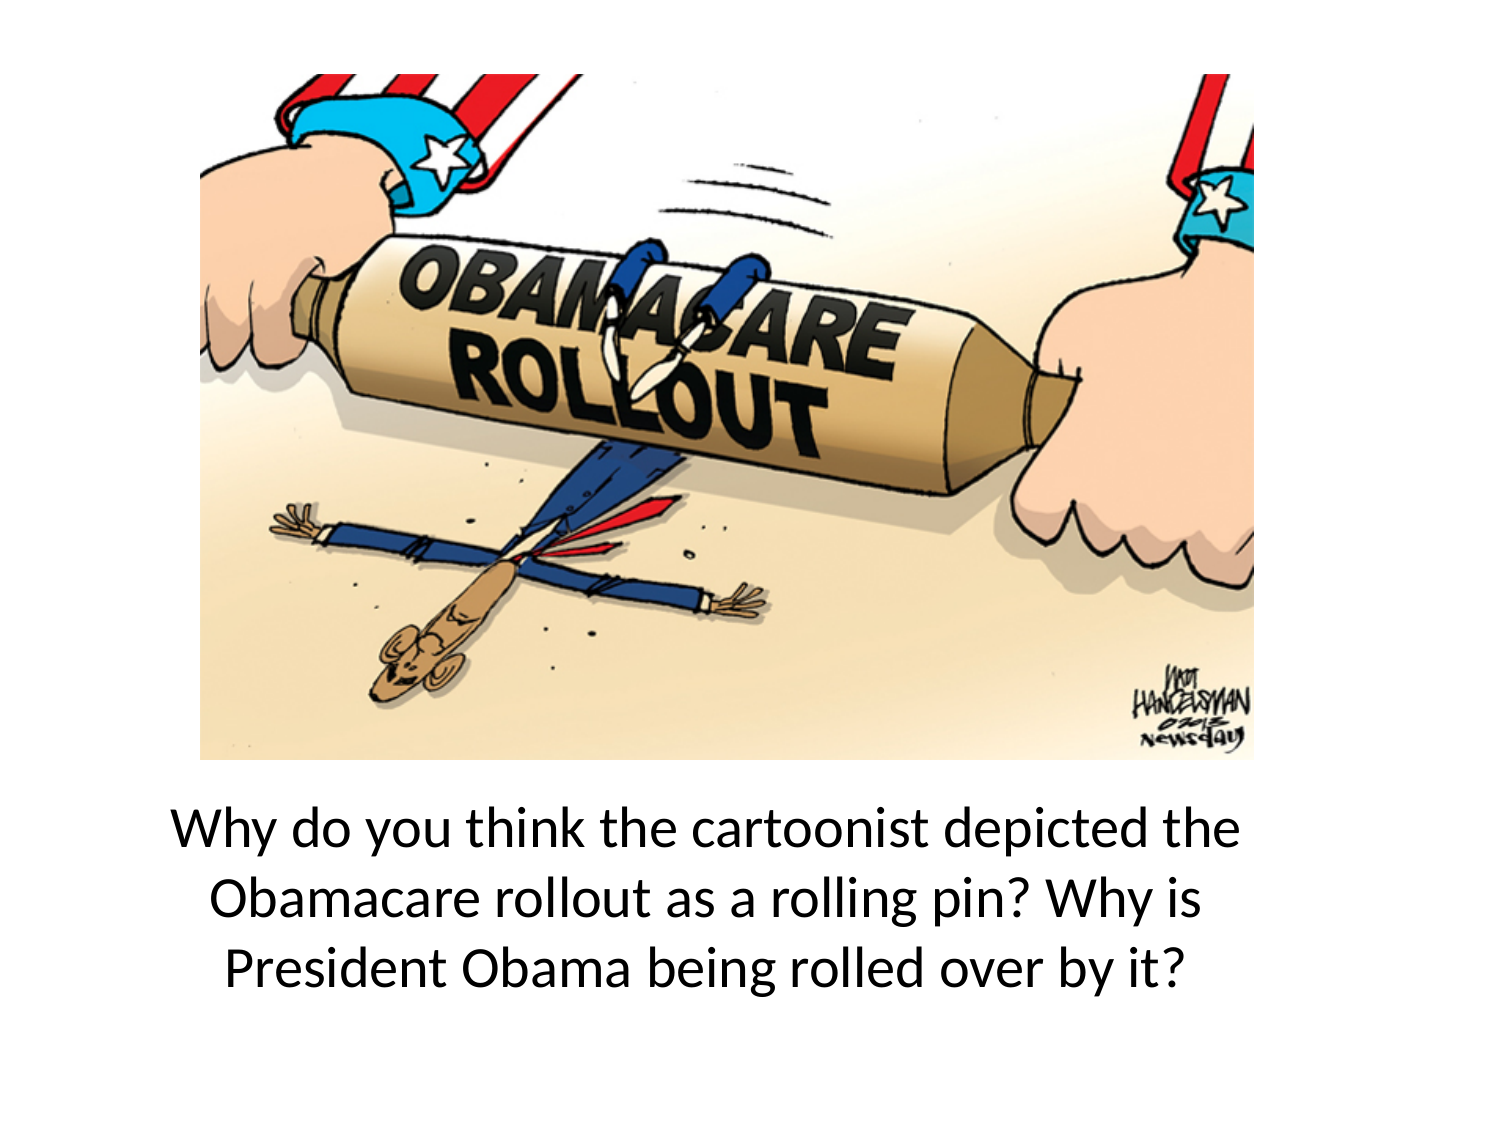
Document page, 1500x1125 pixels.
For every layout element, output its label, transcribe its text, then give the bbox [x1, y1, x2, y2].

picture [199, 74, 1254, 760]
text_box Why do you think the cartoonist depicted the Obamacare rollout as a rolling pin? Why is President Obama being rolled over by it? [99, 781, 1313, 1122]
